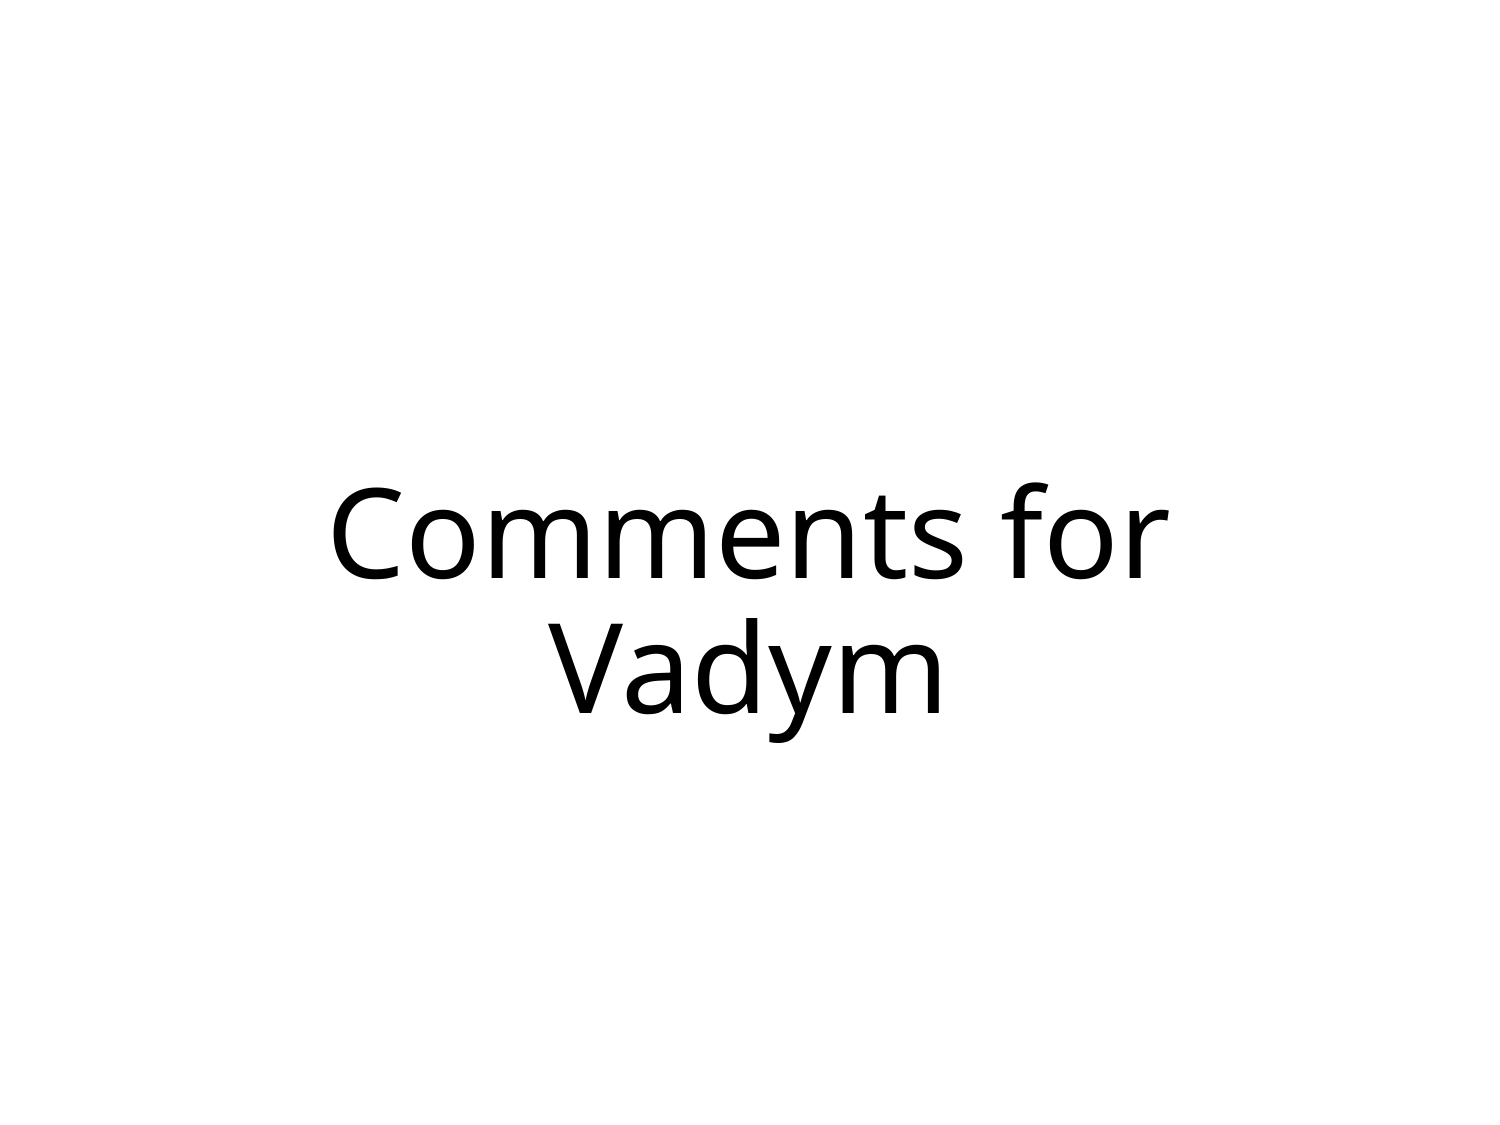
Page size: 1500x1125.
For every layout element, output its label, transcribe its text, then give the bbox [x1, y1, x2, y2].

title Comments for Vadym [102, 280, 1397, 749]
